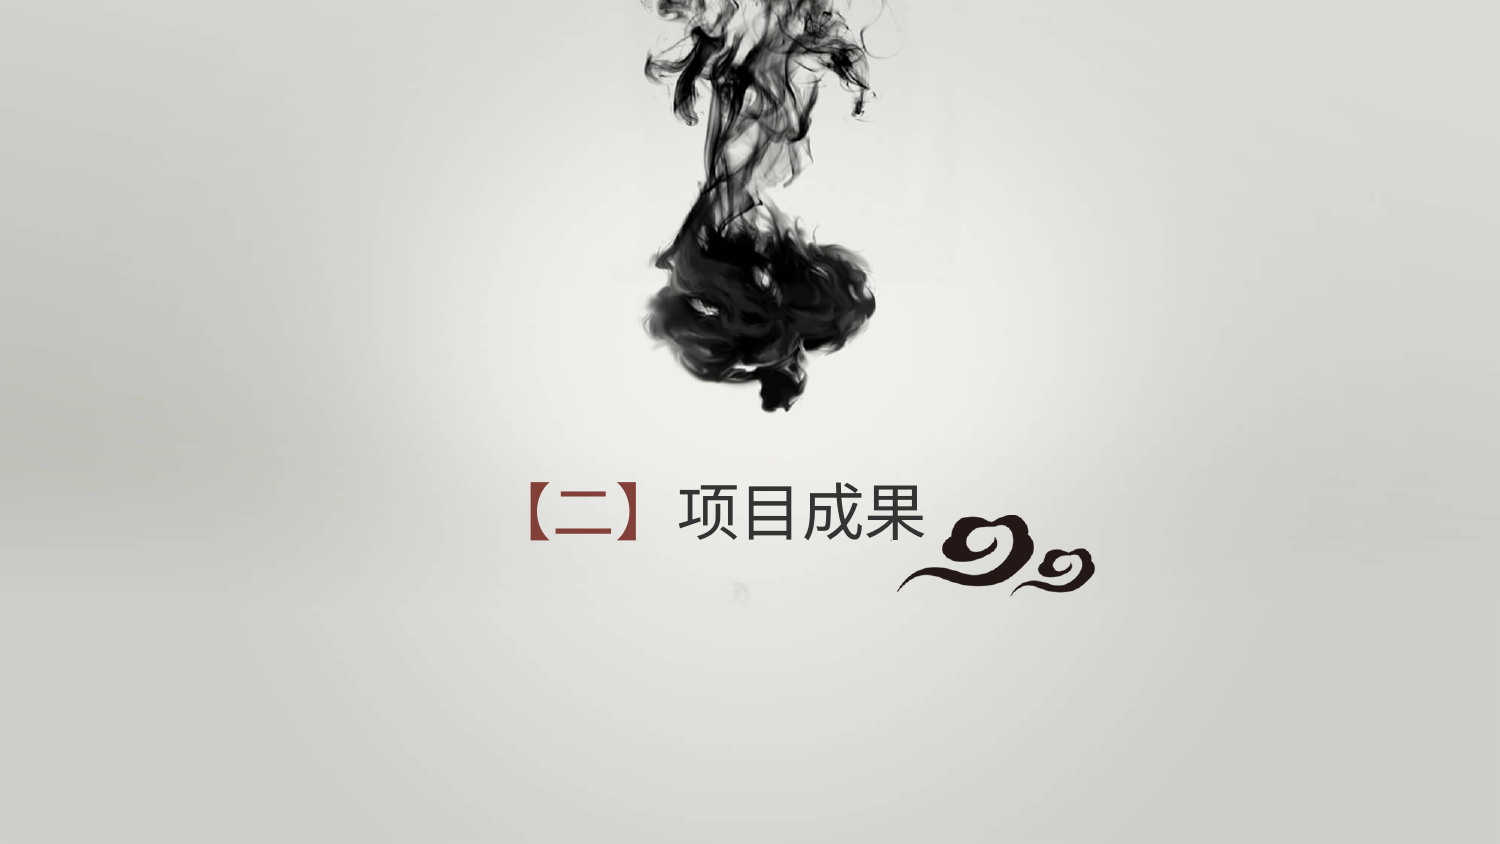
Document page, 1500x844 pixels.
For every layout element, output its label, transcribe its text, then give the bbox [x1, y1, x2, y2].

text_box 【二】项目成果 [475, 465, 1084, 556]
picture [0, 0, 1500, 844]
